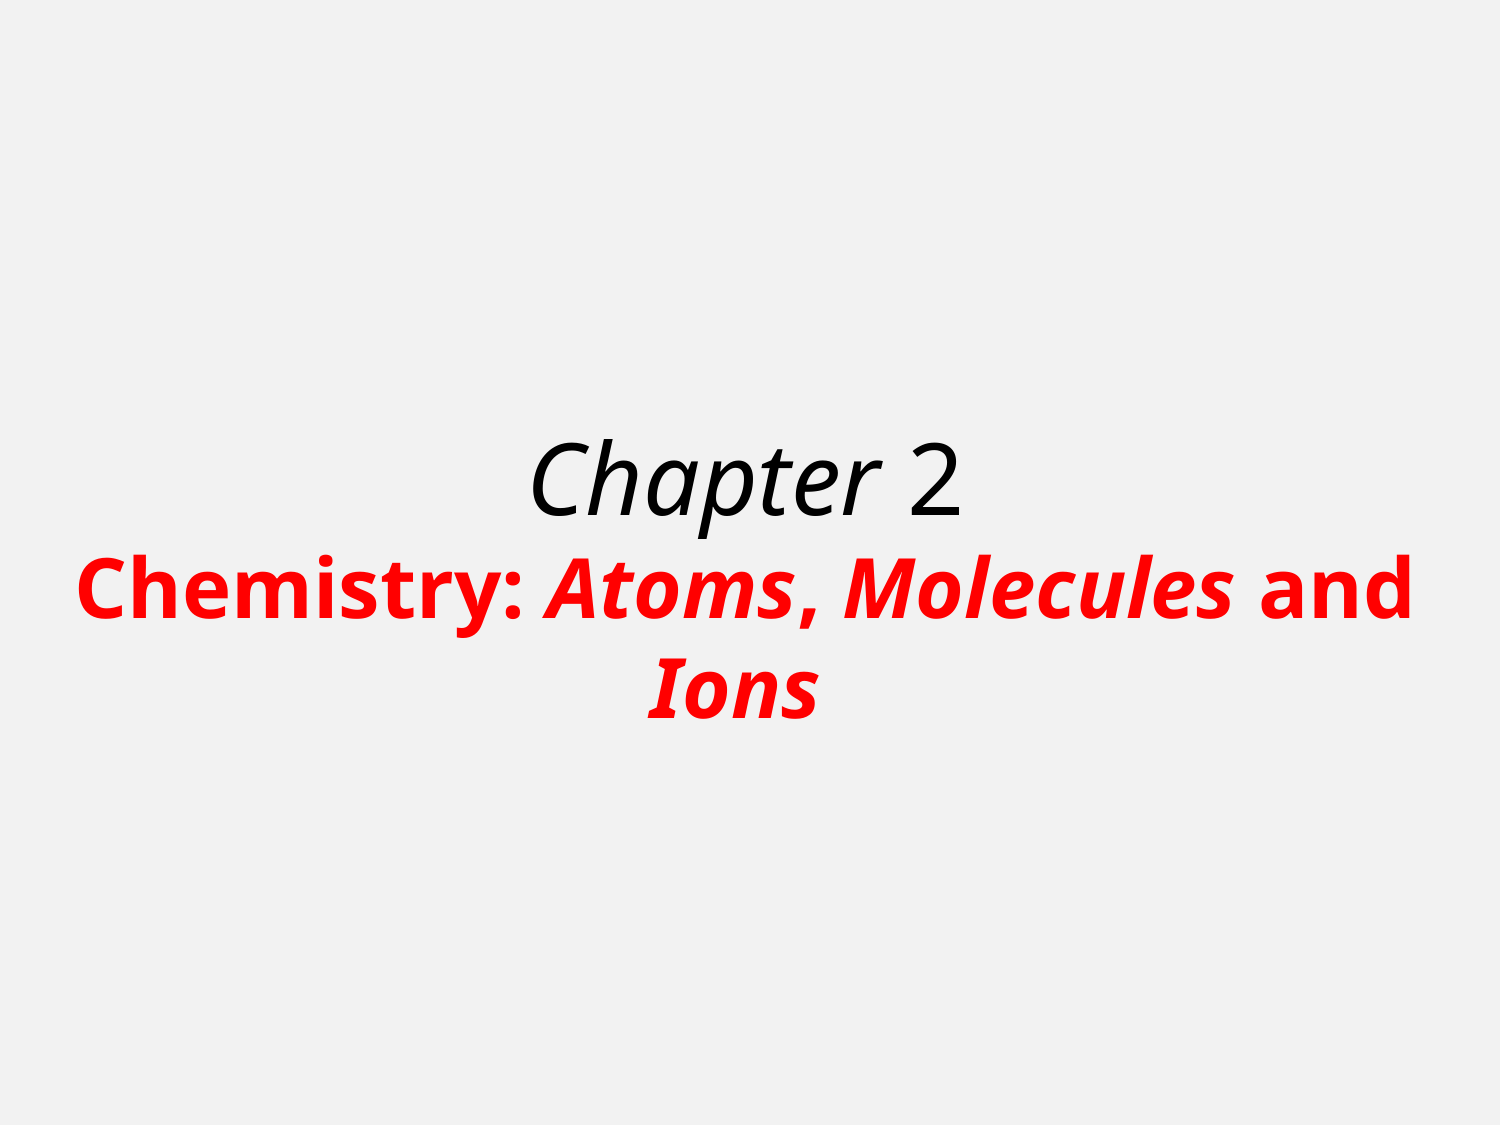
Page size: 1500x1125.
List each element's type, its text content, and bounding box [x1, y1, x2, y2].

text_box Chapter 2 Chemistry: Atoms, Molecules and Ions [22, 348, 1469, 743]
